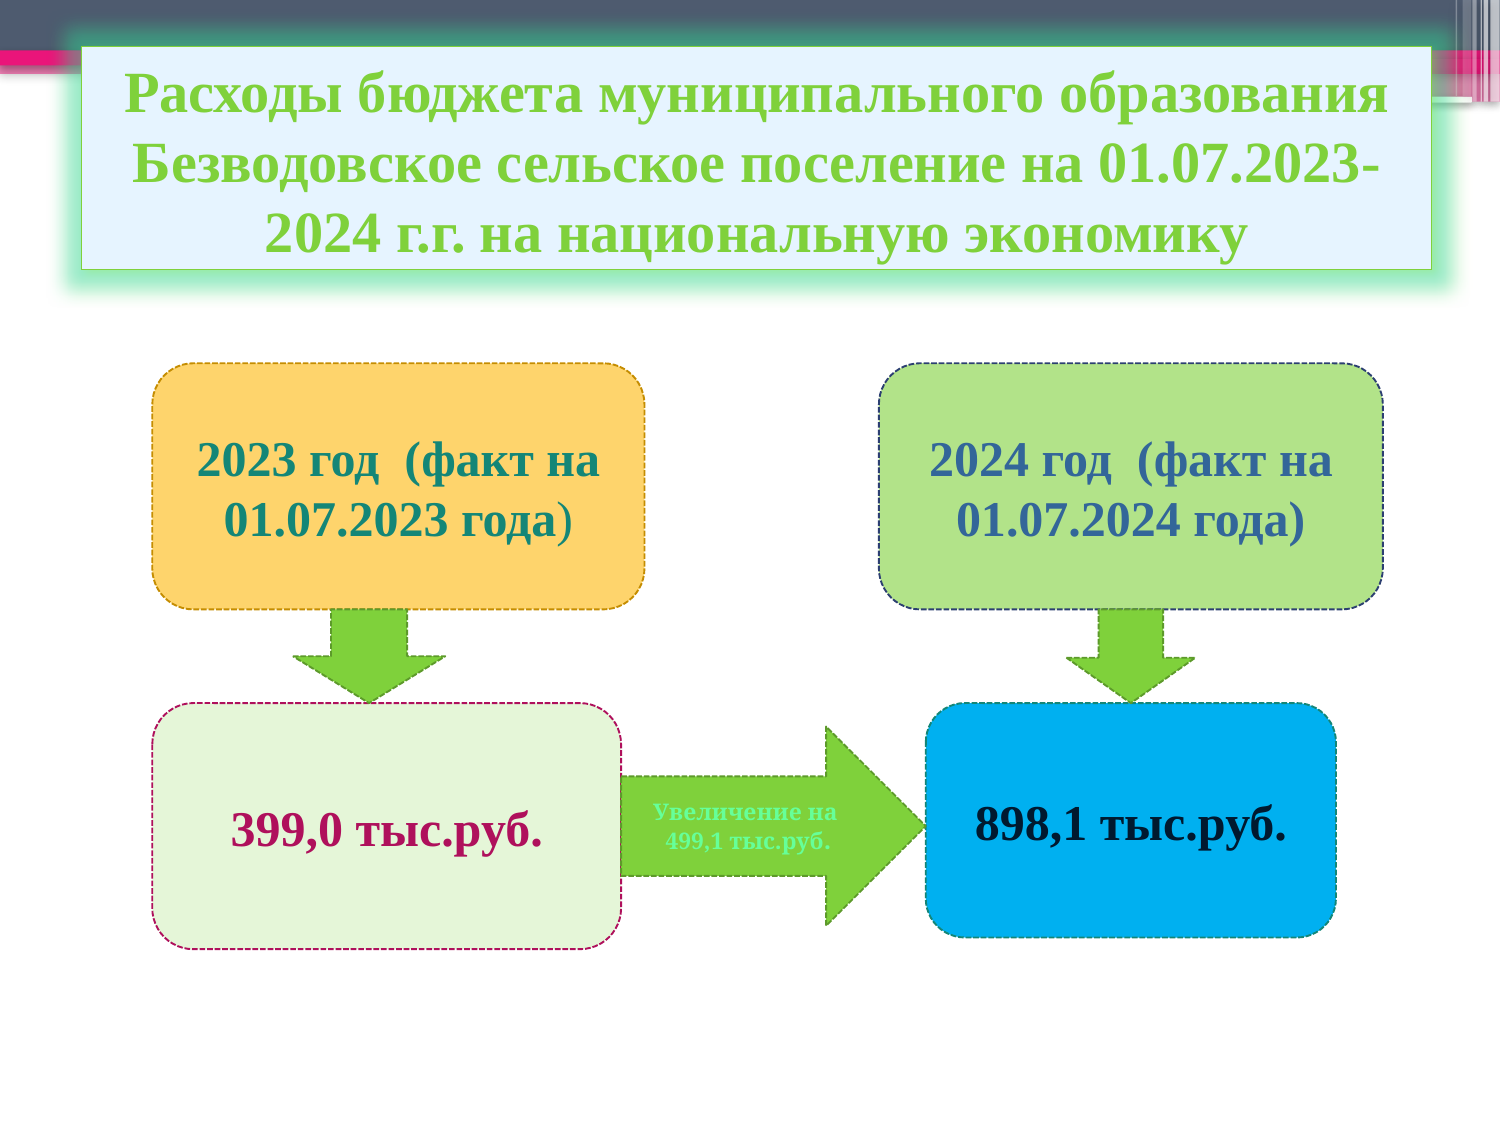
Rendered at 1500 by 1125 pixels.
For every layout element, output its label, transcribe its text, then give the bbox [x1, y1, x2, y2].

text_box 2023 год (факт на 01.07.2023 года) [151, 362, 646, 611]
text_box 399,0 тыс.руб. [151, 702, 623, 951]
text_box 898,1 тыс.руб. [924, 702, 1337, 939]
text_box [292, 608, 447, 704]
text_box 2024 год (факт на 01.07.2024 года) [877, 362, 1384, 611]
text_box Расходы бюджета муниципального образования Безводовское сельское поселение на 01.07.2023-2024 г.г. на национальную экономику [81, 46, 1432, 270]
text_box Увеличение на 499,1 тыс.руб. [620, 725, 927, 926]
text_box [1065, 608, 1196, 704]
